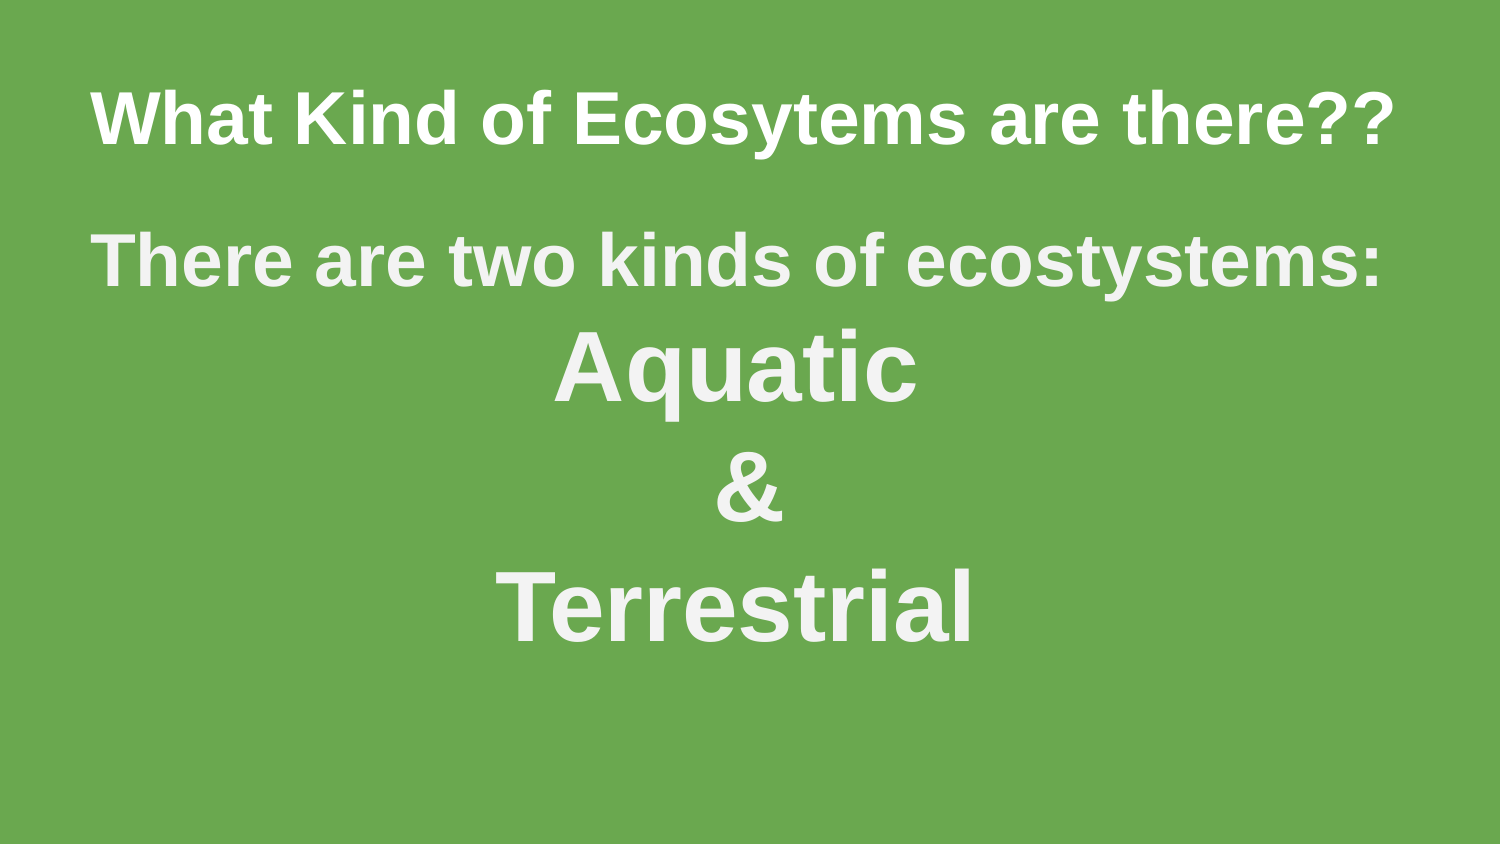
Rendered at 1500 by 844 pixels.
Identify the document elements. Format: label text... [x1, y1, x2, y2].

list There are two kinds of ecostystems: Aquatic & Terrestrial [75, 196, 1425, 808]
title What Kind of Ecosytems are there?? [75, 33, 1425, 175]
